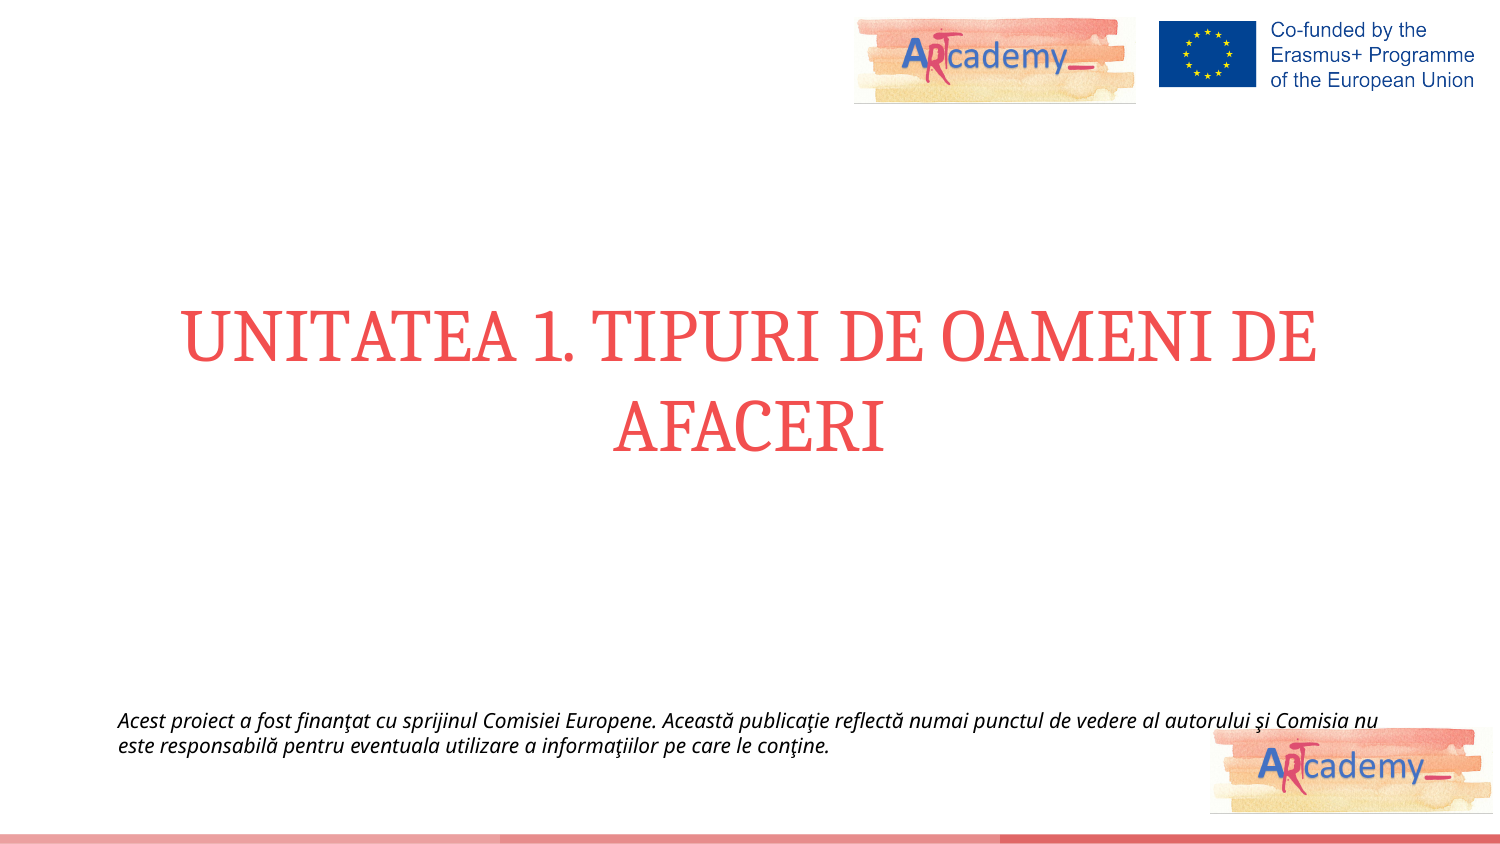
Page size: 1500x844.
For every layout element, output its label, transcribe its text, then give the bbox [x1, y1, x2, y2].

picture [854, 0, 1137, 134]
picture [1158, 21, 1474, 91]
title UNITATEA 1. TIPURI DE OAMENI DE AFACERI [164, 274, 1336, 482]
text_box Acest proiect a fost finanţat cu sprijinul Comisiei Europene. Această publicaţie reflectă numai punctul de vedere al autorului şi Comisia nu este responsabilă pentru eventuala utilizare a informaţiilor pe care le conţine. [103, 699, 1427, 765]
picture [1210, 709, 1493, 844]
